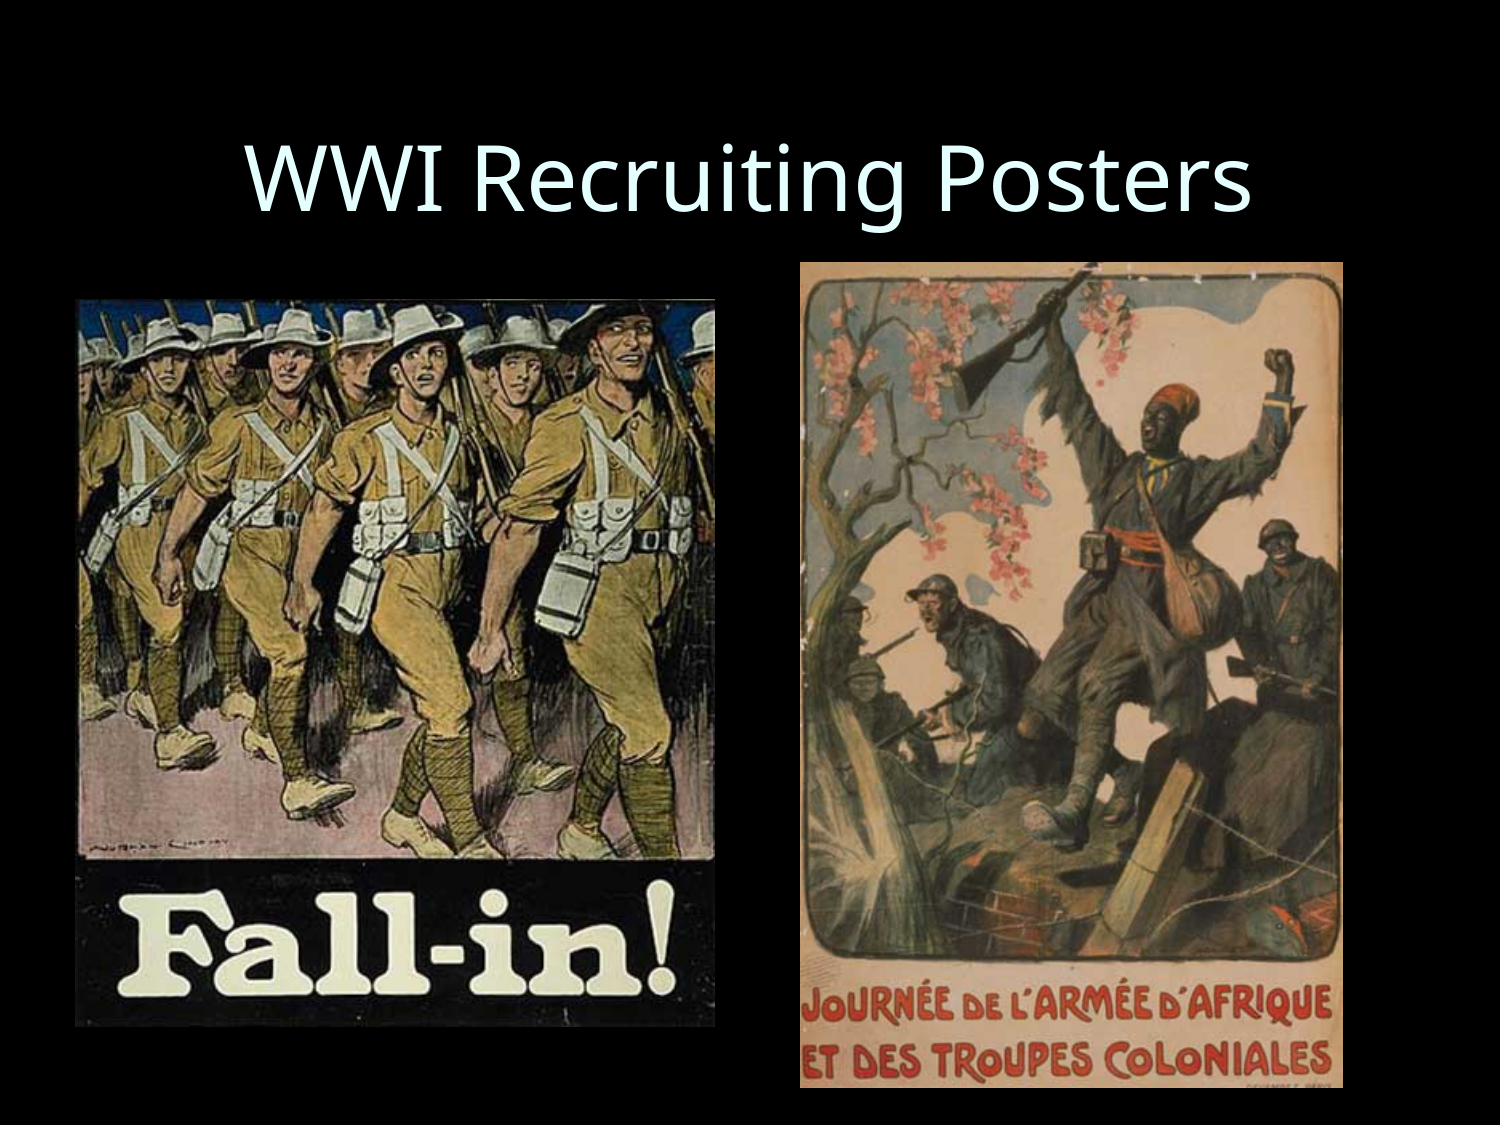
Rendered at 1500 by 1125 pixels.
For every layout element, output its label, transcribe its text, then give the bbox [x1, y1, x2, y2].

picture [74, 299, 715, 1027]
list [800, 262, 1343, 1088]
title WWI Recruiting Posters [74, 62, 1426, 288]
